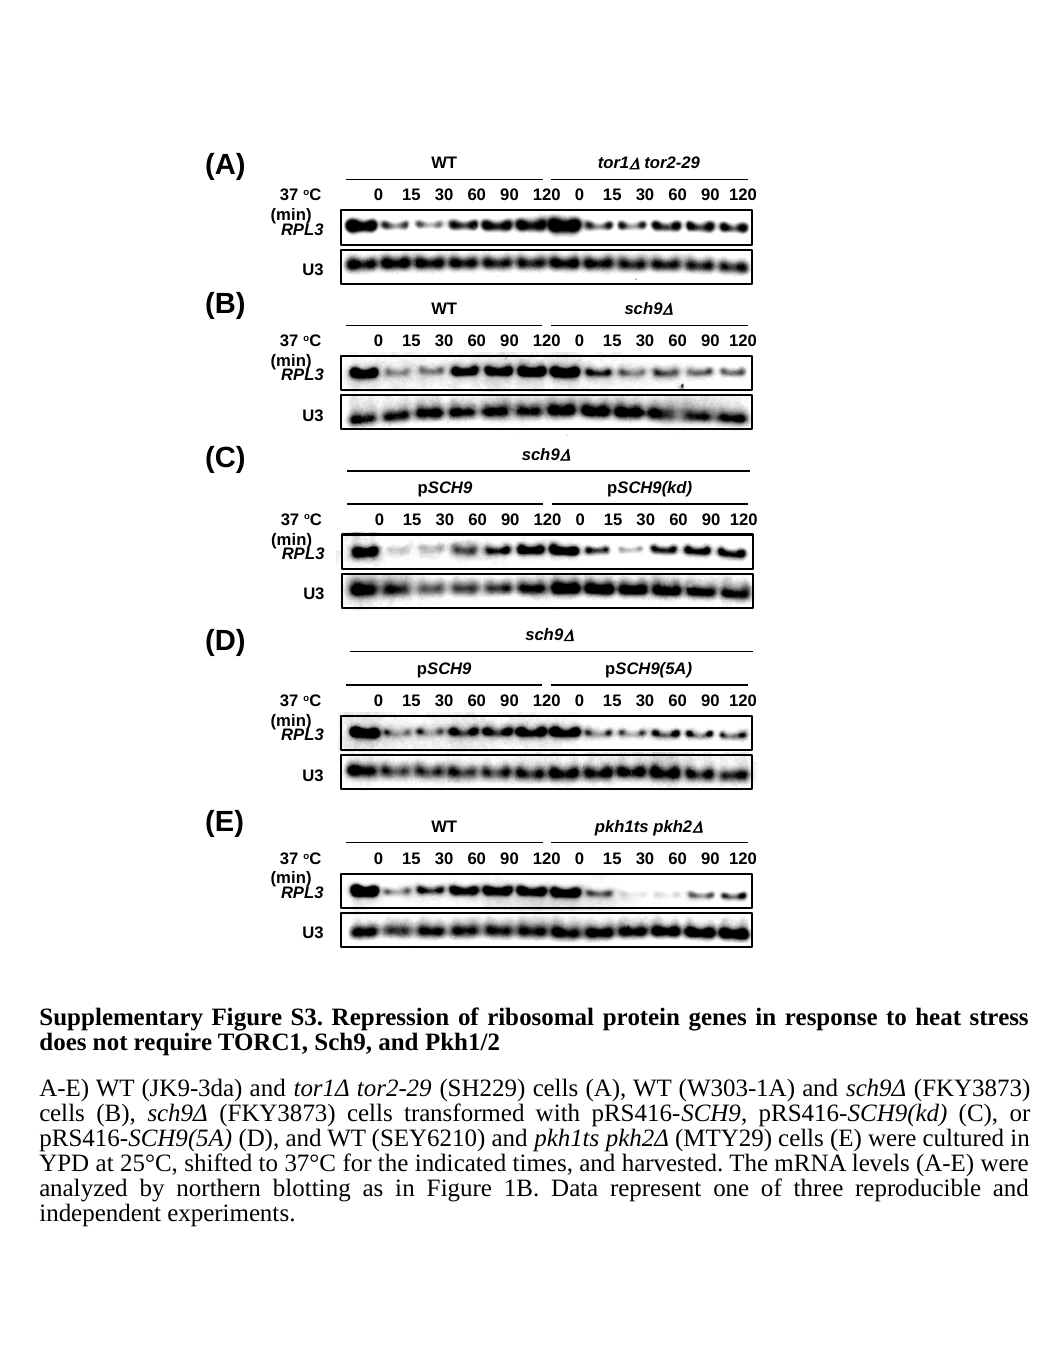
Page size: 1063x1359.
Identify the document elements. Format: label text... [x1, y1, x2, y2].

text_box (E) [190, 794, 297, 845]
text_box (A) [190, 138, 297, 188]
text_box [246, 616, 815, 793]
text_box Supplementary Figure S3. Repression of ribosomal protein genes in response to heat stress does not require TORC1, Sch9, and Pkh1/2 A-E) WT (JK9-3da) and tor1Δ tor2-29 (SH229) cells (A), WT (W303-1A) and sch9Δ (FKY3873) cells (B), sch9Δ (FKY3873) cells transformed with pRS416-SCH9, pRS416-SCH9(kd) (C), or pRS416-SCH9(5A) (D), and WT (SEY6210) and pkh1ts pkh2Δ (MTY29) cells (E) were cultured in YPD at 25°C, shifted to 37°C for the indicated times, and harvested. The mRNA levels (A-E) were analyzed by northern blotting as in Figure 1B. Data represent one of three reproducible and independent experiments. [24, 998, 1046, 1234]
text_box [246, 807, 815, 952]
text_box (C) [190, 431, 242, 481]
text_box (B) [190, 277, 242, 328]
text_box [247, 435, 816, 612]
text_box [246, 292, 815, 435]
text_box (D) [190, 613, 243, 664]
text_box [246, 144, 815, 288]
